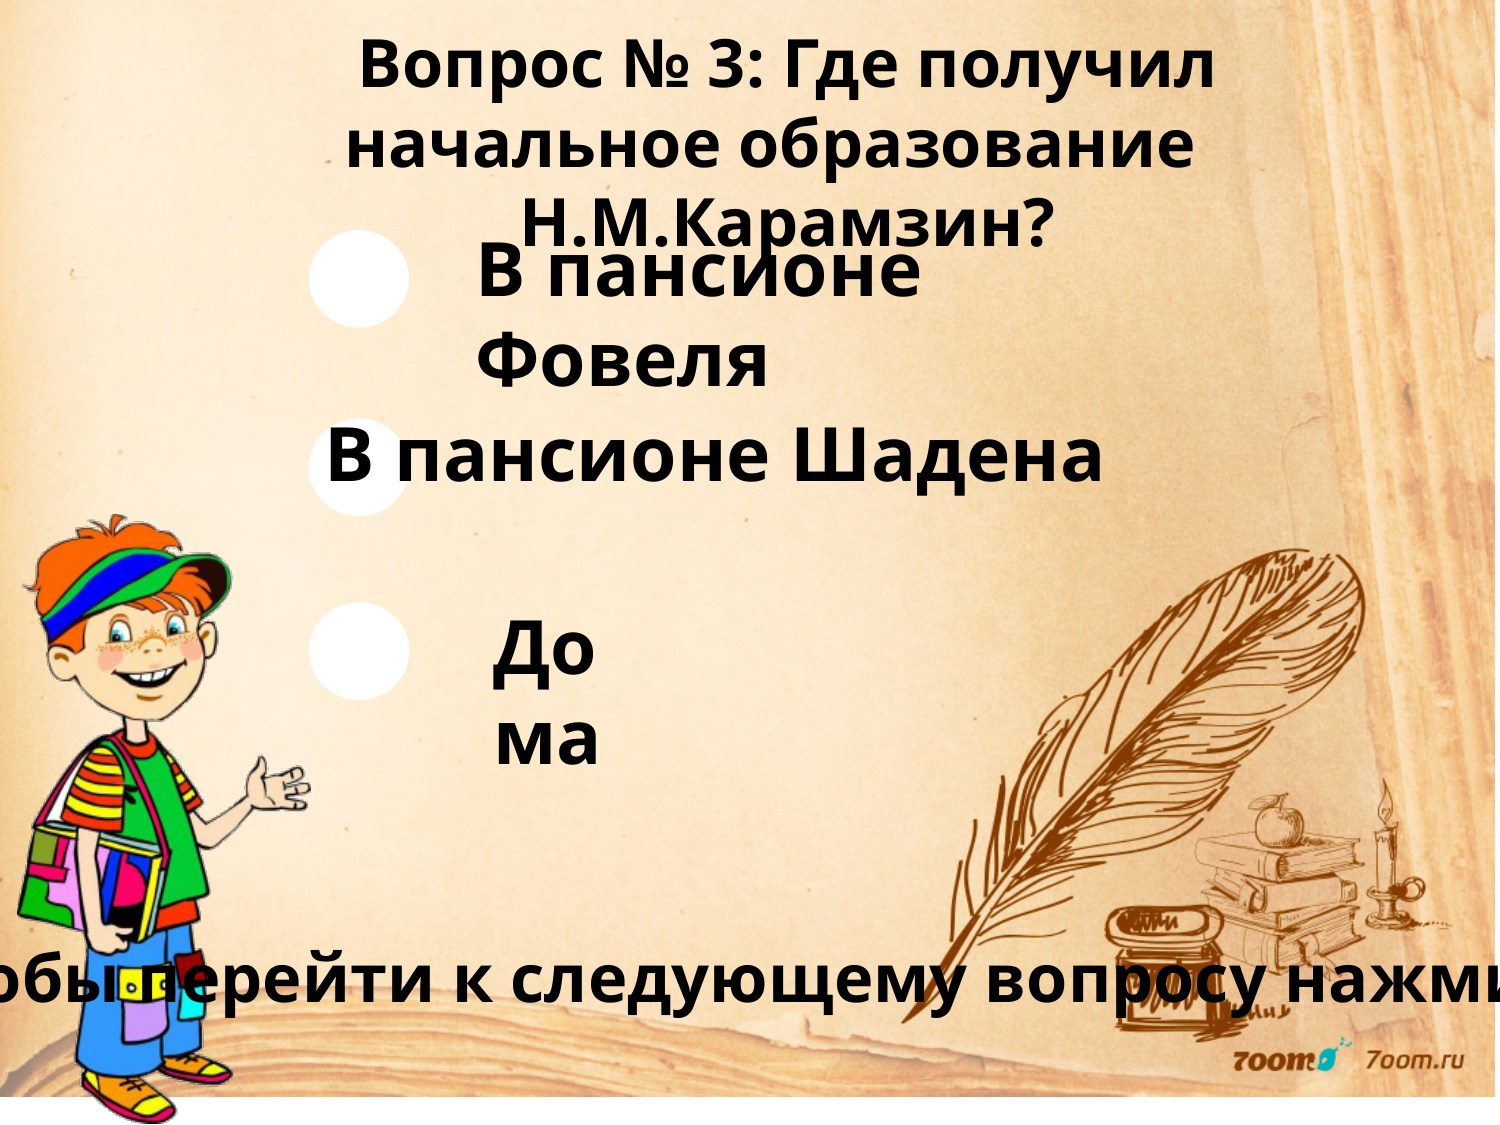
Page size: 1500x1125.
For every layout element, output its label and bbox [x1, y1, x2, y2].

text_box [1495, 928, 1500, 1024]
picture [0, 0, 1495, 1125]
